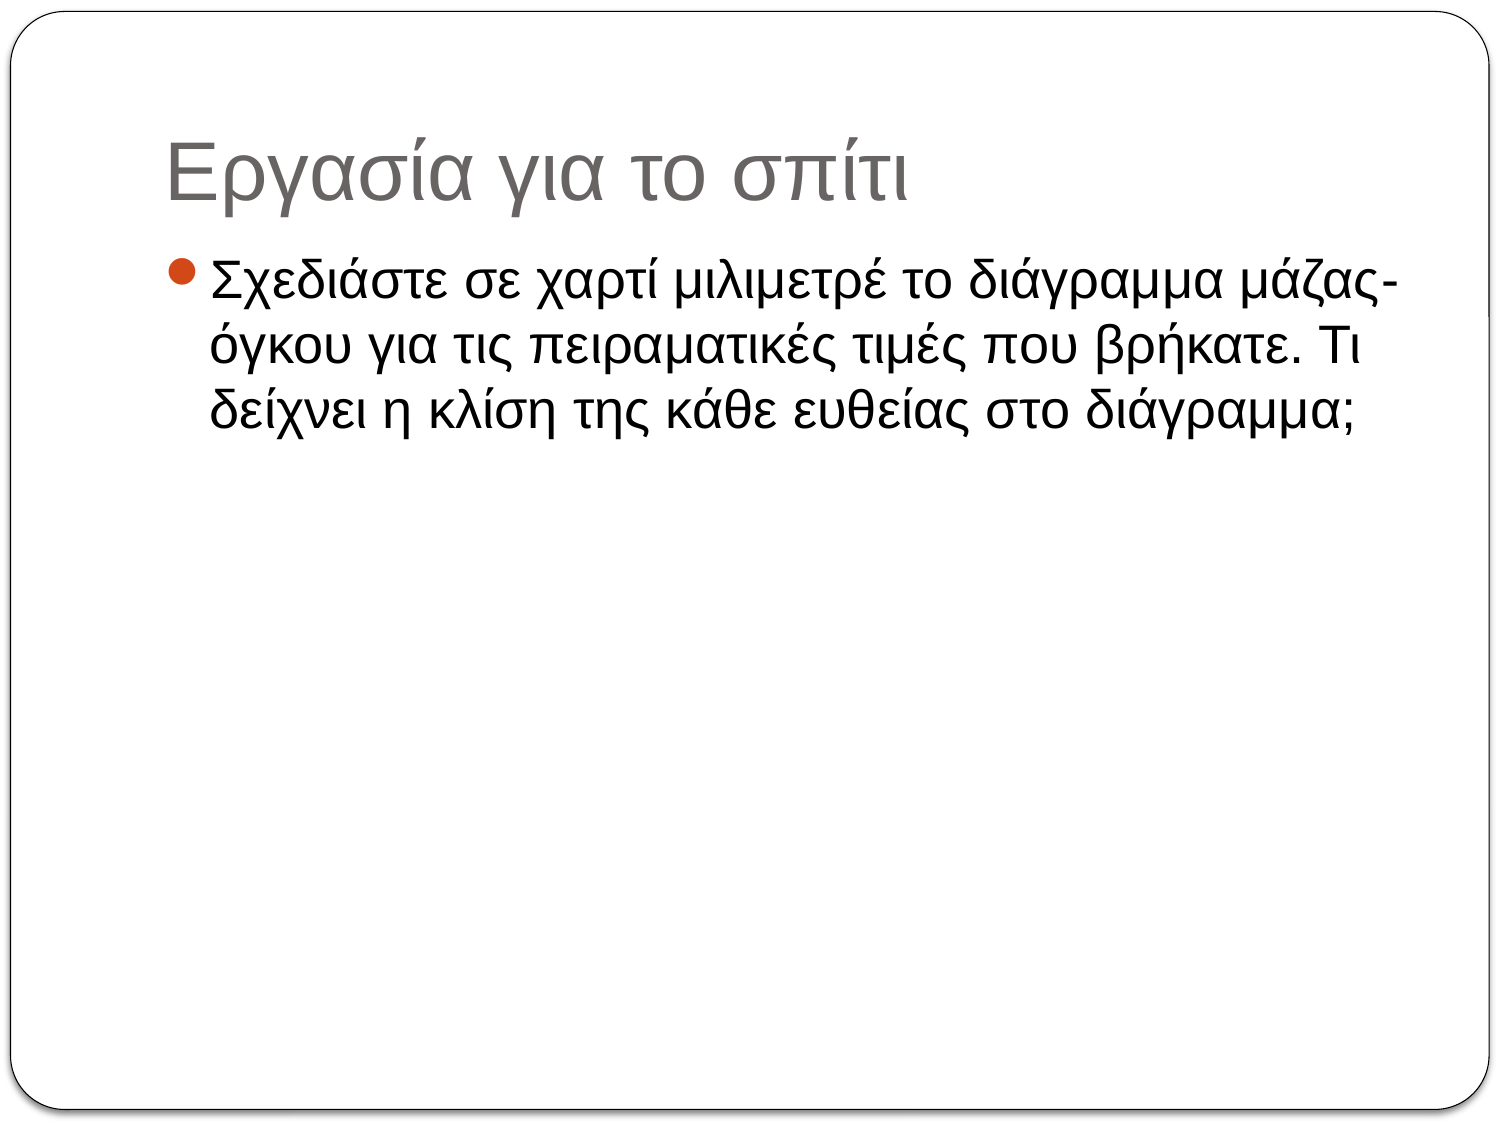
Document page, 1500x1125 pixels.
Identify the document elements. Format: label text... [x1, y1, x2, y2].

title Εργασία για το σπίτι [150, 45, 1425, 233]
list Σχεδιάστε σε χαρτί μιλιμετρέ το διάγραμμα μάζας-όγκου για τις πειραματικές τιμές που βρήκατε. Τι δείχνει η κλίση της κάθε ευθείας στο διάγραμμα; [150, 237, 1425, 988]
